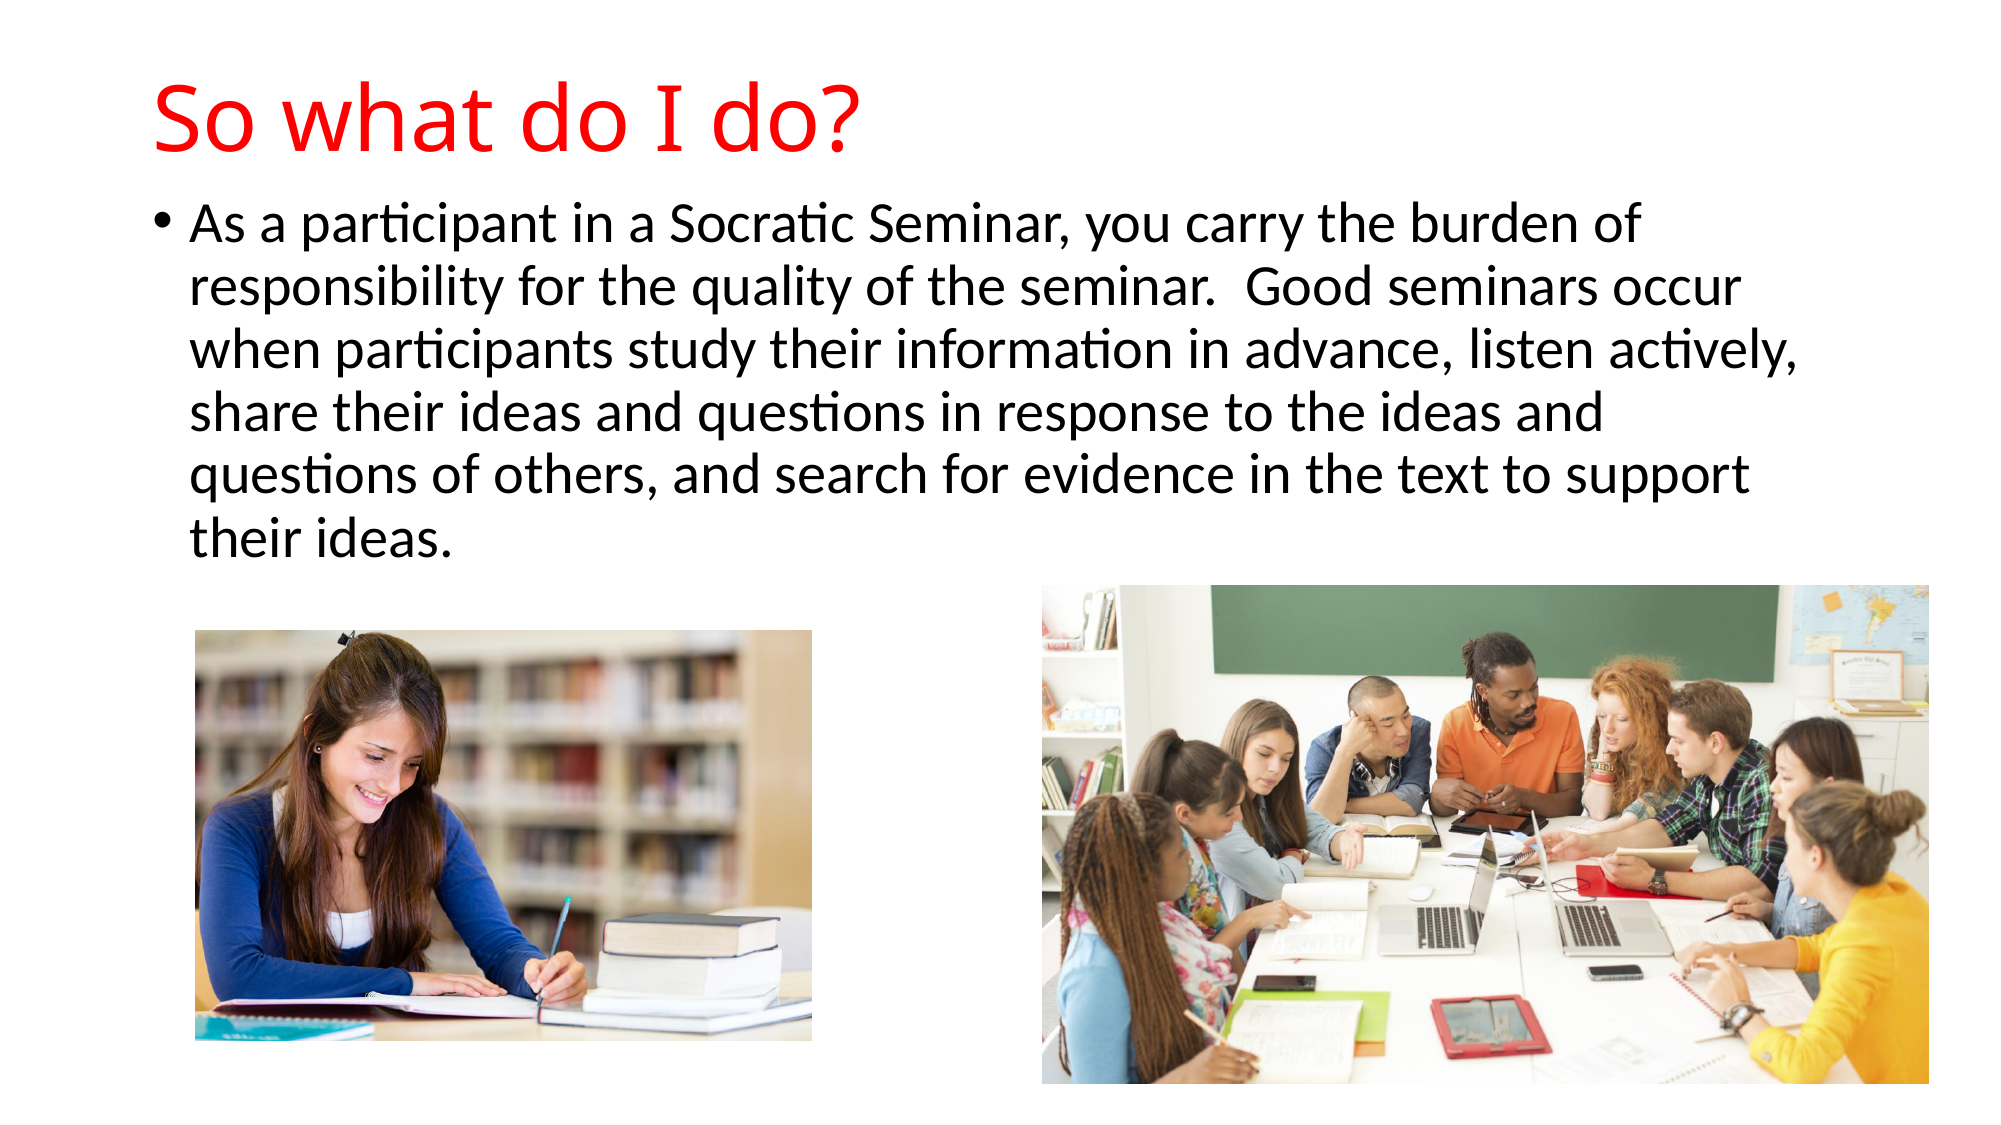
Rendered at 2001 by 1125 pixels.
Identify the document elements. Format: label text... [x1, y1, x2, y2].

list As a participant in a Socratic Seminar, you carry the burden of responsibility for the quality of the seminar. Good seminars occur when participants study their information in advance, listen actively, share their ideas and questions in response to the ideas and questions of others, and search for evidence in the text to support their ideas. [137, 185, 1863, 899]
picture [1042, 585, 1929, 1084]
picture [195, 630, 812, 1041]
title So what do I do? [137, 59, 1863, 185]
